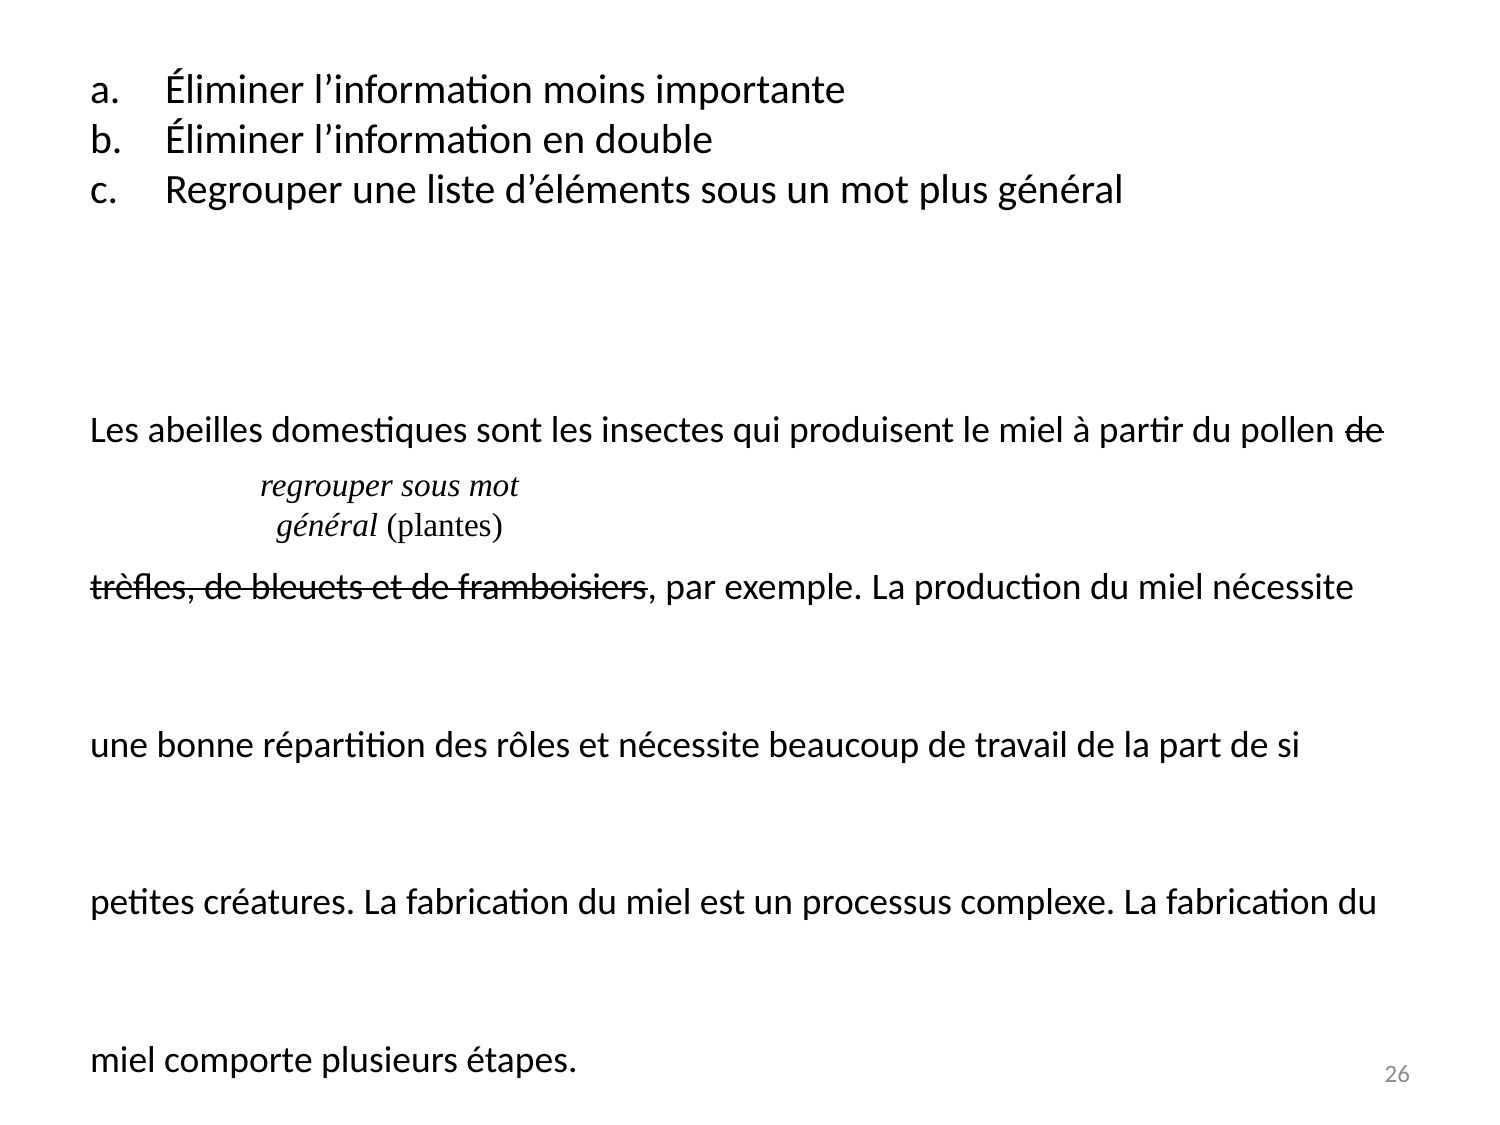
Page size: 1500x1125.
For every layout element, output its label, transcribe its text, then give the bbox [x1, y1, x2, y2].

text_box regrouper sous mot général (plantes) [206, 456, 573, 527]
slide_number 26 [1074, 1042, 1425, 1103]
list Éliminer l’information moins importante Éliminer l’information en double Regrouper une liste d’éléments sous un mot plus général Les abeilles domestiques sont les insectes qui produisent le miel à partir du pollen de trèfles, de bleuets et de framboisiers, par exemple. La production du miel nécessite une bonne répartition des rôles et nécessite beaucoup de travail de la part de si petites créatures. La fabrication du miel est un processus complexe. La fabrication du miel comporte plusieurs étapes. [75, 54, 1424, 1094]
